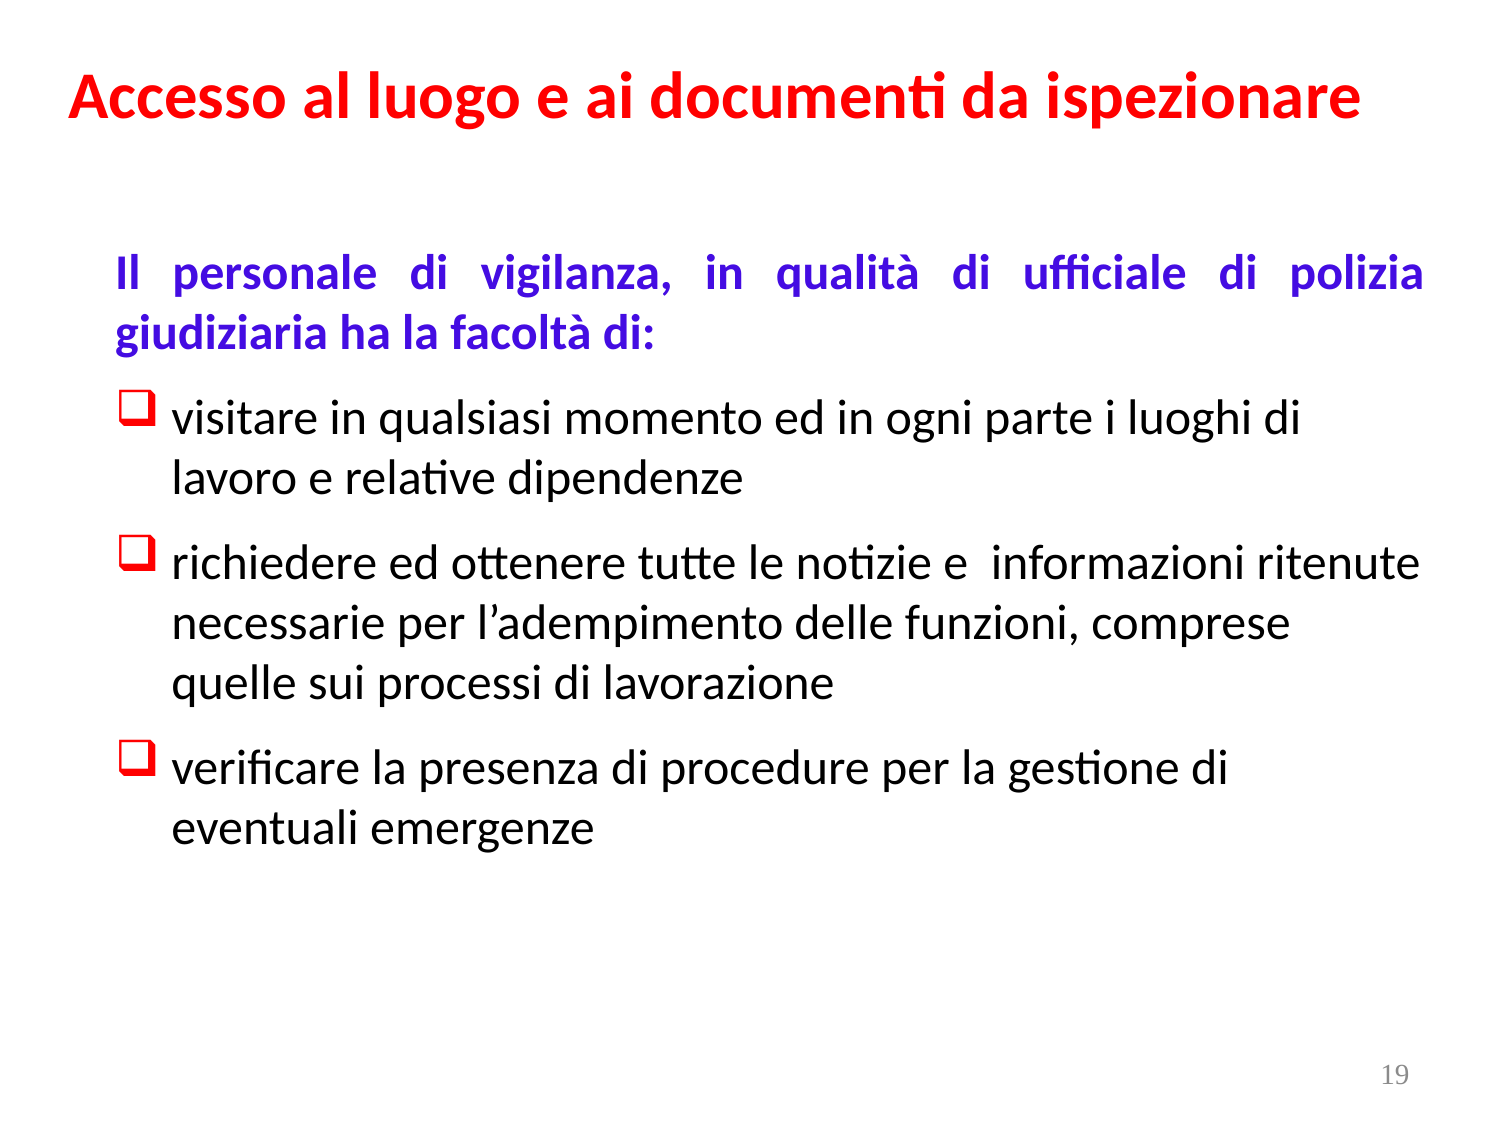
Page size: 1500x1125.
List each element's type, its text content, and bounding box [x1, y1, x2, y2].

title Accesso al luogo e ai documenti da ispezionare [53, 42, 1436, 220]
slide_number 19 [1074, 1047, 1425, 1103]
subtitle Il personale di vigilanza, in qualità di ufficiale di polizia giudiziaria ha la facoltà di: visitare in qualsiasi momento ed in ogni parte i luoghi di lavoro e relative dipendenze richiedere ed ottenere tutte le notizie e informazioni ritenute necessarie per l’adempimento delle funzioni, comprese quelle sui processi di lavorazione verificare la presenza di procedure per la gestione di eventuali emergenze [100, 231, 1441, 1047]
